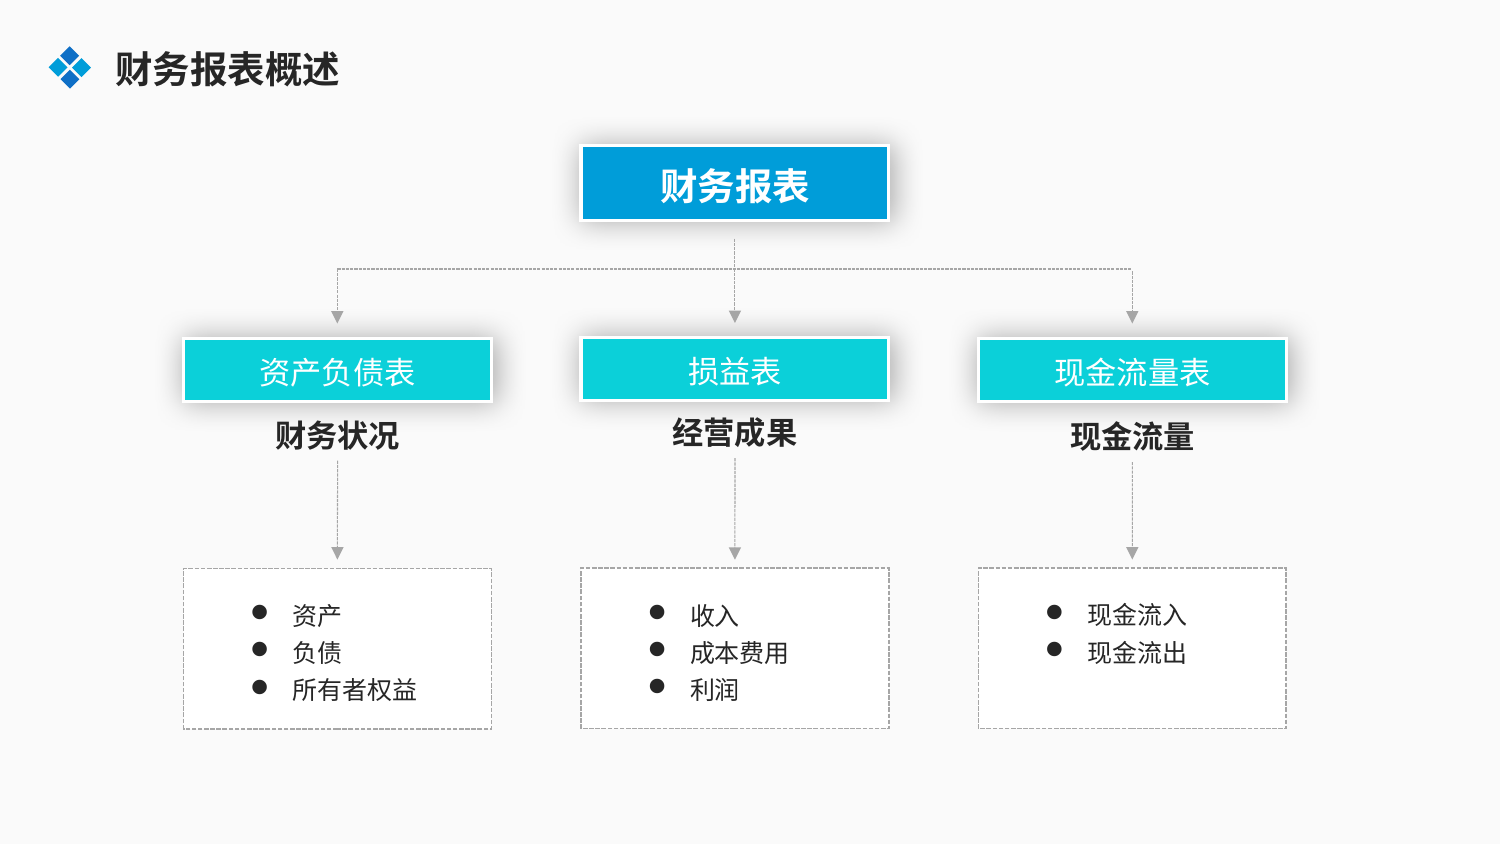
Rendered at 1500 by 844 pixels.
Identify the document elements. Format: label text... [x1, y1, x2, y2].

text_box [977, 337, 1287, 403]
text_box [580, 568, 889, 729]
text_box 财务报表 [624, 155, 846, 216]
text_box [337, 238, 1133, 324]
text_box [55, 52, 85, 83]
text_box 财务报表概述 [100, 38, 735, 99]
text_box [183, 337, 492, 403]
text_box 现金流量 [993, 409, 1272, 462]
text_box [580, 336, 890, 401]
text_box 损益表 [595, 345, 875, 398]
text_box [337, 458, 1133, 560]
text_box 资产负债表 [198, 346, 477, 399]
text_box 现金流量表 [993, 346, 1272, 399]
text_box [183, 568, 492, 729]
text_box [580, 145, 890, 222]
text_box 财务状况 [198, 408, 477, 461]
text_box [978, 568, 1287, 729]
text_box 经营成果 [595, 405, 875, 458]
